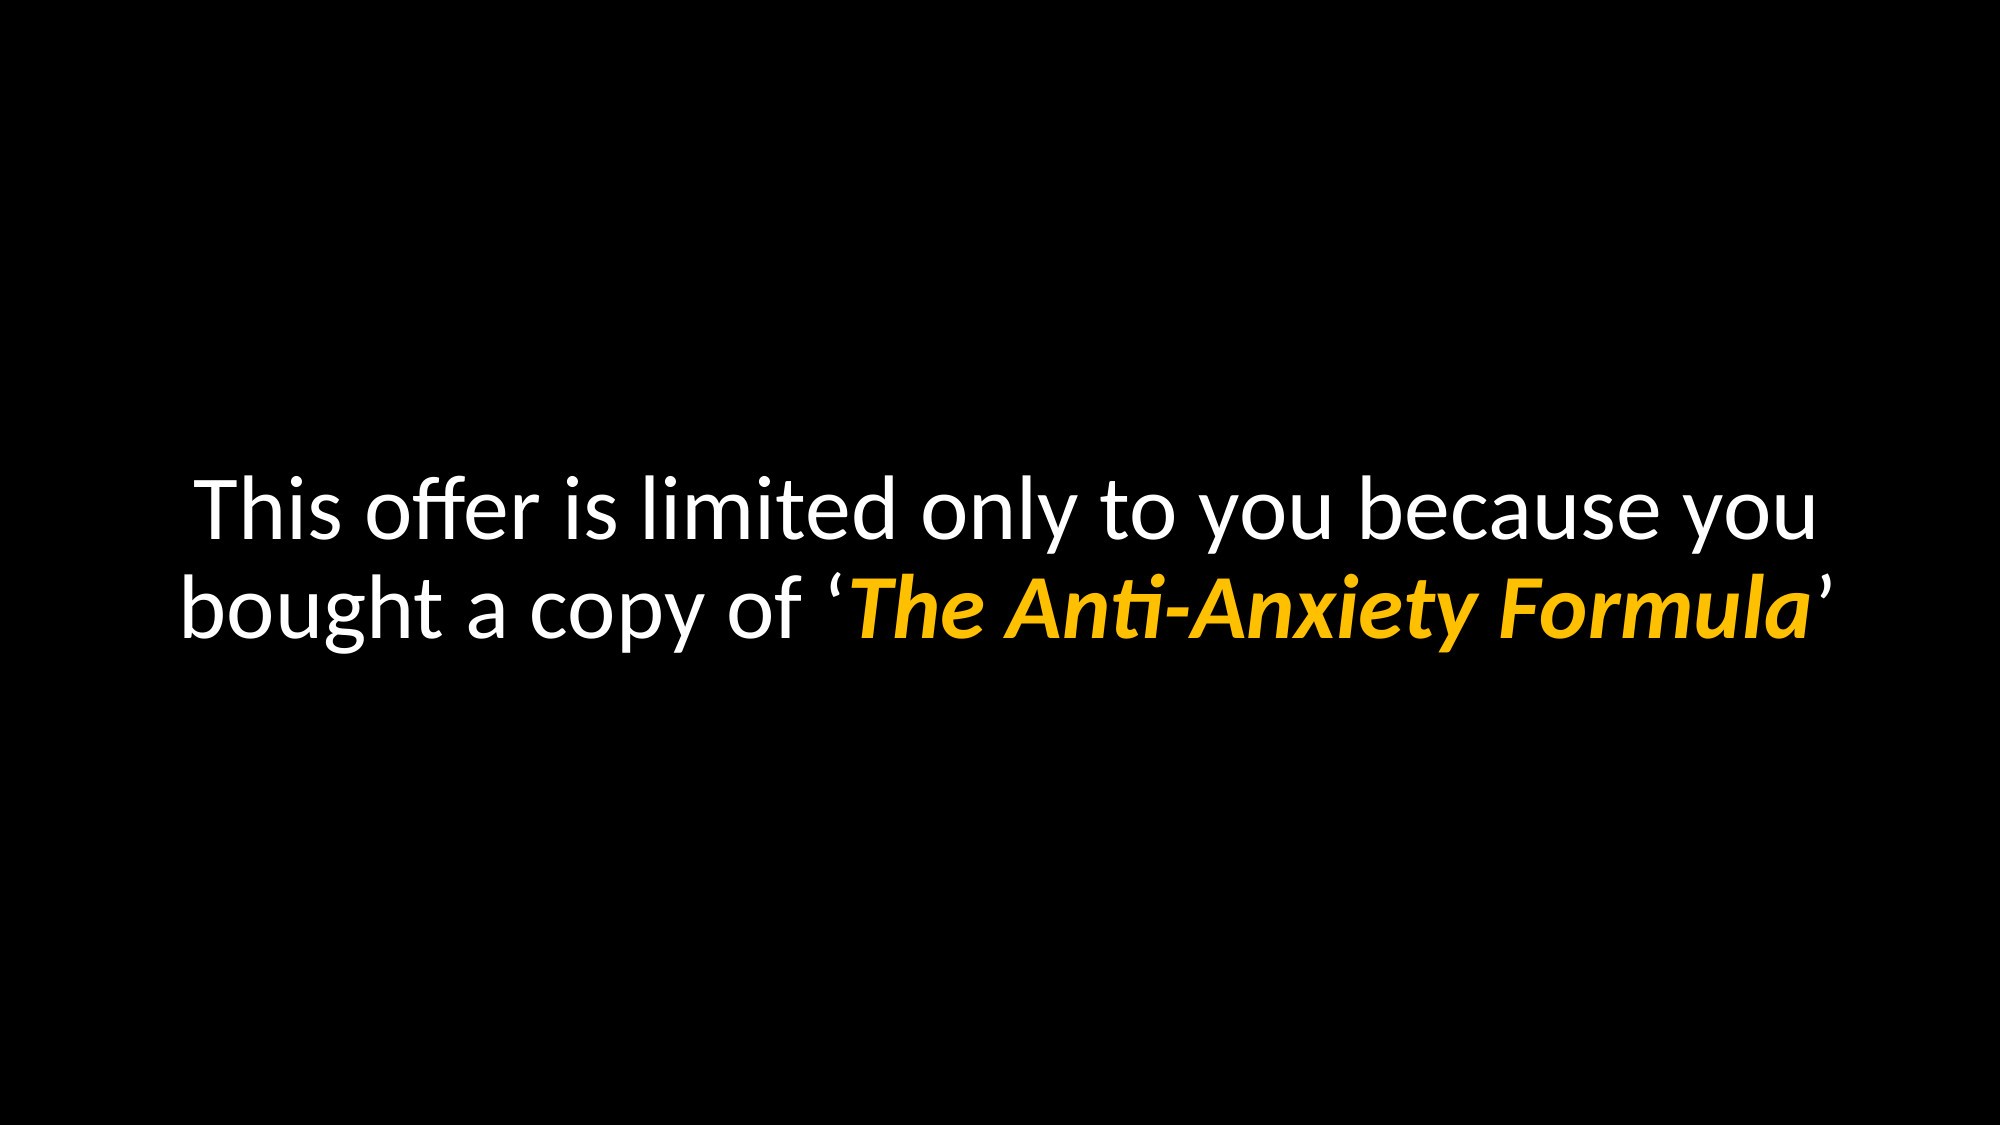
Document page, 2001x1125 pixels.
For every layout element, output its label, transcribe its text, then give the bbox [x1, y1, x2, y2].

list This offer is limited only to you because you bought a copy of ‘The Anti-Anxiety Formula’ [145, 452, 1871, 991]
